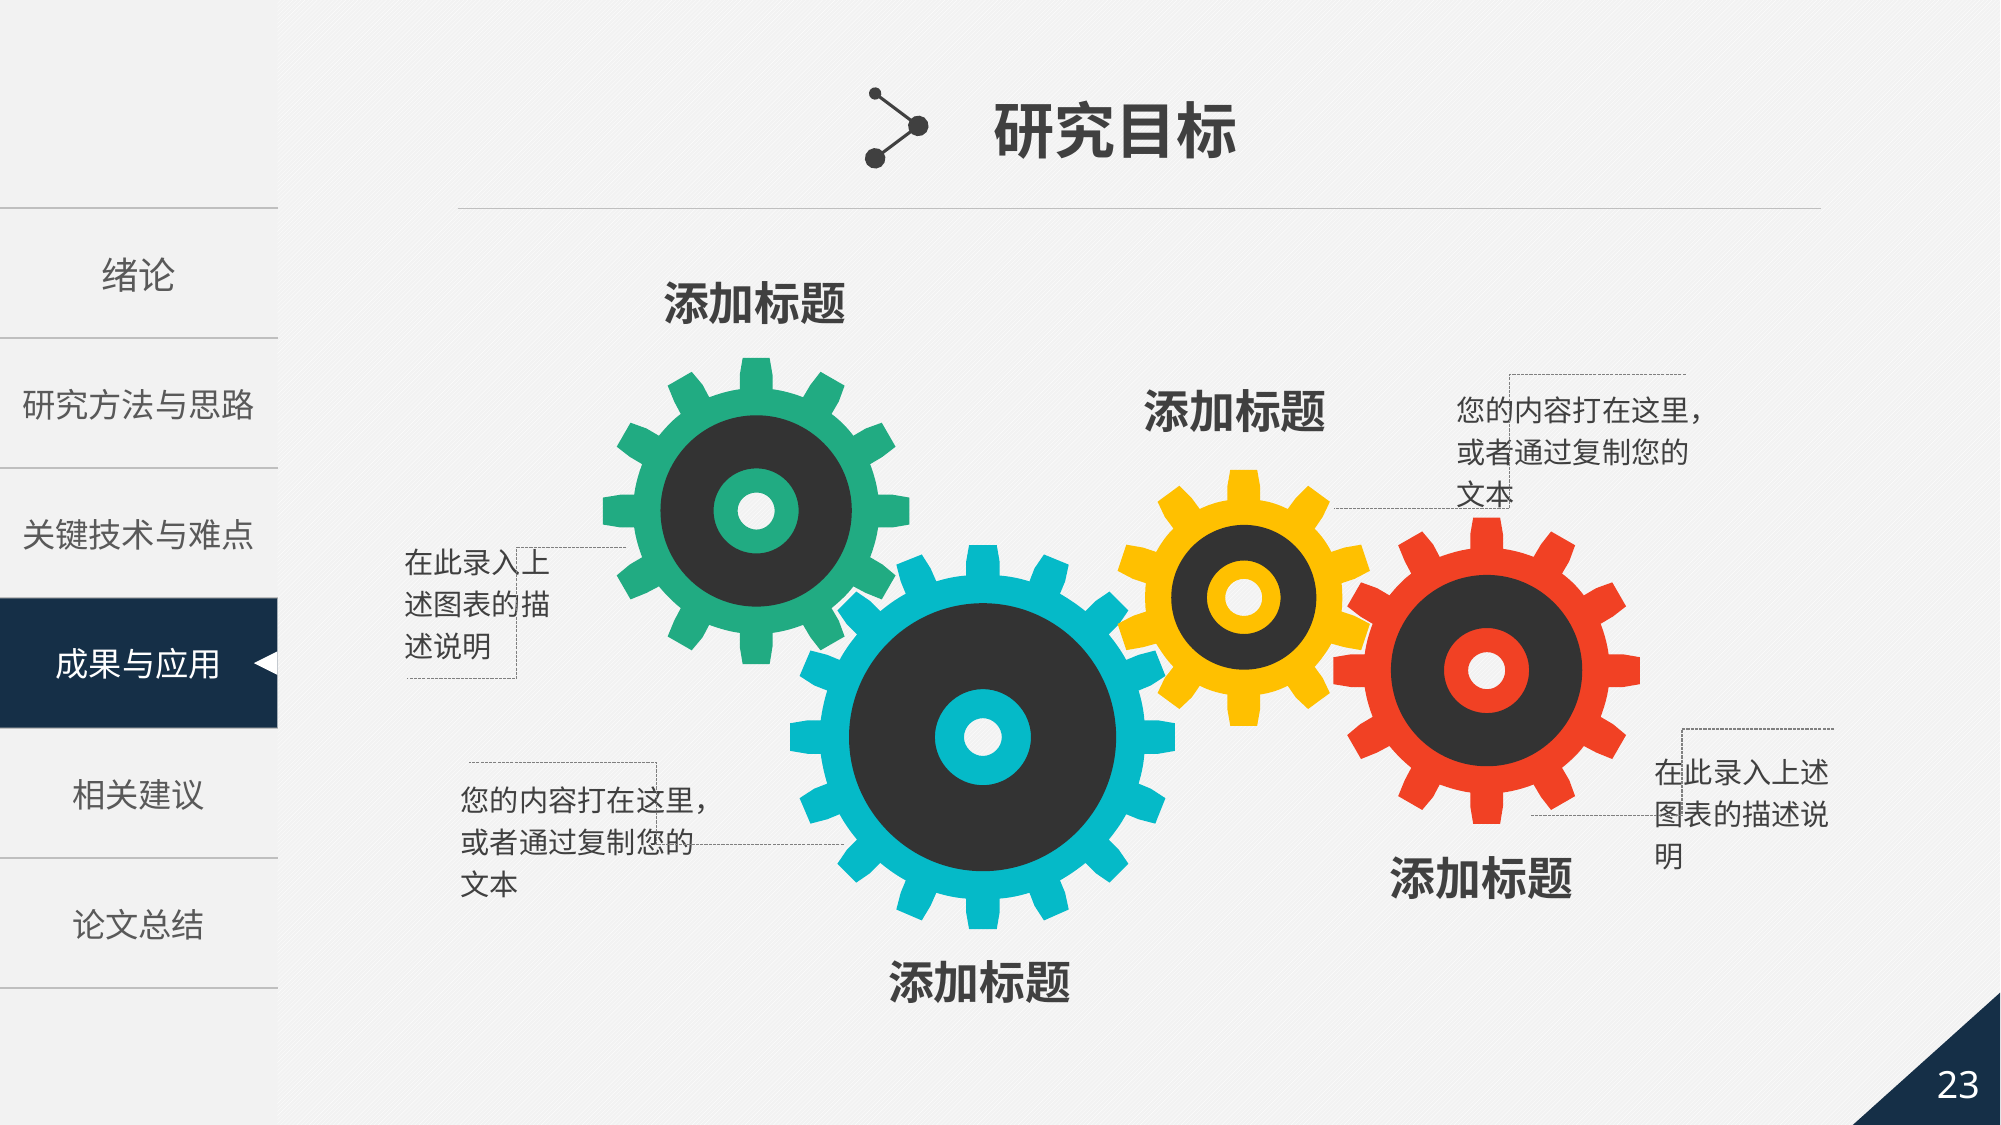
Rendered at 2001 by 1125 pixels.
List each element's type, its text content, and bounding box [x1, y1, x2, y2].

text_box 您的内容打在这里，或者通过复制您的文本 [445, 768, 731, 909]
text_box 在此录入上述图表的描述说明 [1639, 740, 1874, 881]
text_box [790, 544, 1175, 930]
text_box 您的内容打在这里，或者通过复制您的文本 [1441, 377, 1729, 519]
text_box 研究目标 [979, 84, 1254, 173]
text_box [1333, 374, 1686, 509]
text_box 添加标题 [1104, 375, 1333, 446]
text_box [469, 762, 844, 845]
text_box 添加标题 [848, 946, 1112, 1016]
text_box 添加标题 [1350, 842, 1613, 912]
text_box 添加标题 [623, 267, 886, 338]
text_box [1333, 517, 1640, 824]
text_box 在此录入上述图表的描述说明 [389, 529, 569, 671]
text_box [1117, 469, 1370, 726]
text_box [602, 357, 910, 665]
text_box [1529, 728, 1835, 816]
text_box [407, 547, 627, 679]
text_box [875, 93, 919, 159]
